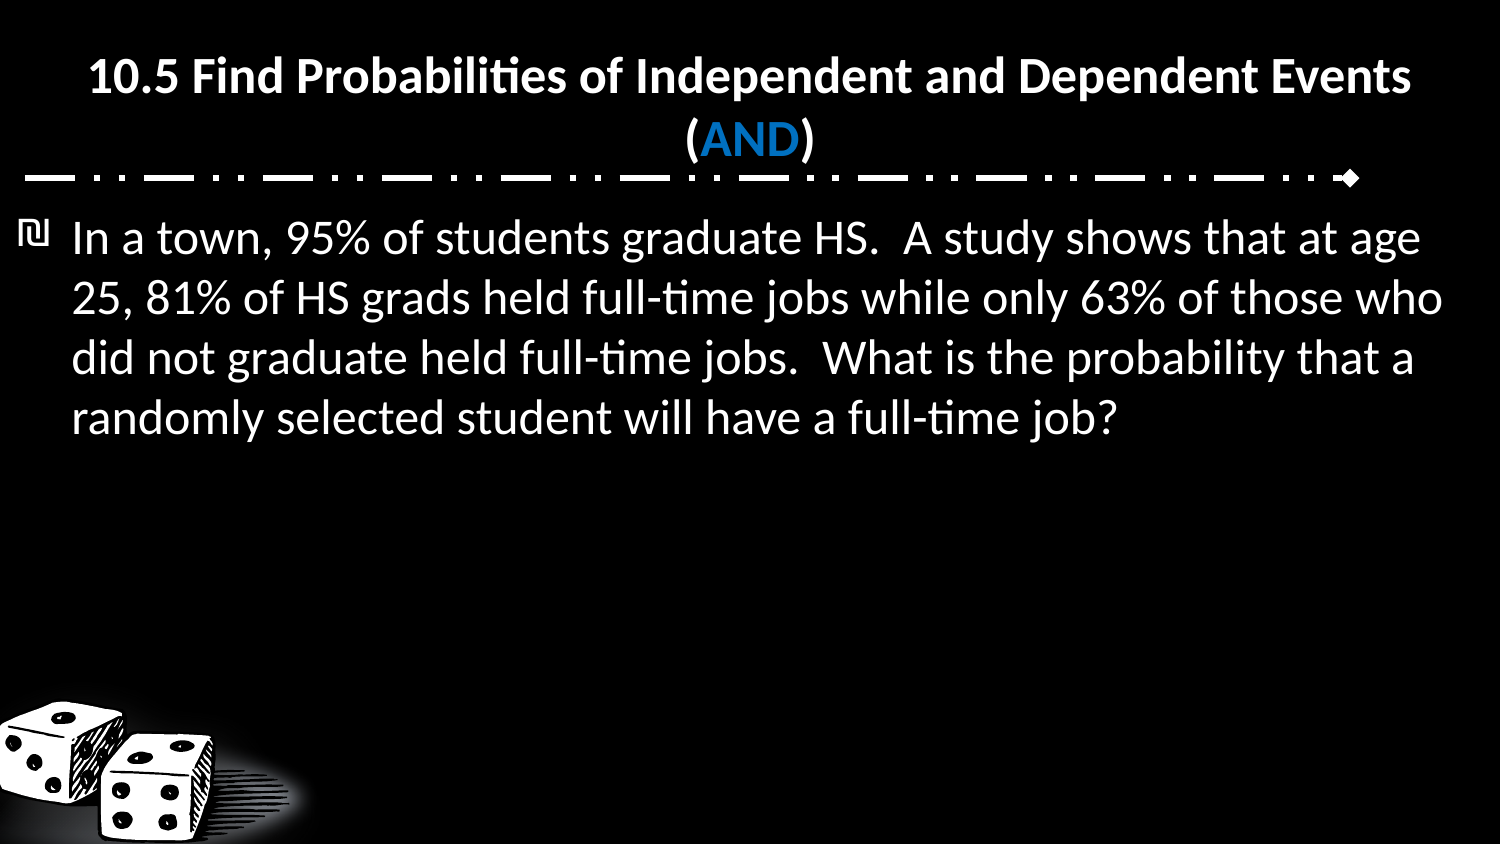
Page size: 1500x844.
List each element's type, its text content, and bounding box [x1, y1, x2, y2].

list In a town, 95% of students graduate HS. A study shows that at age 25, 81% of HS grads held full-time jobs while only 63% of those who did not graduate held full-time jobs. What is the probability that a randomly selected student will have a full-time job? [0, 196, 1500, 754]
title 10.5 Find Probabilities of Independent and Dependent Events (AND) [0, 33, 1500, 175]
